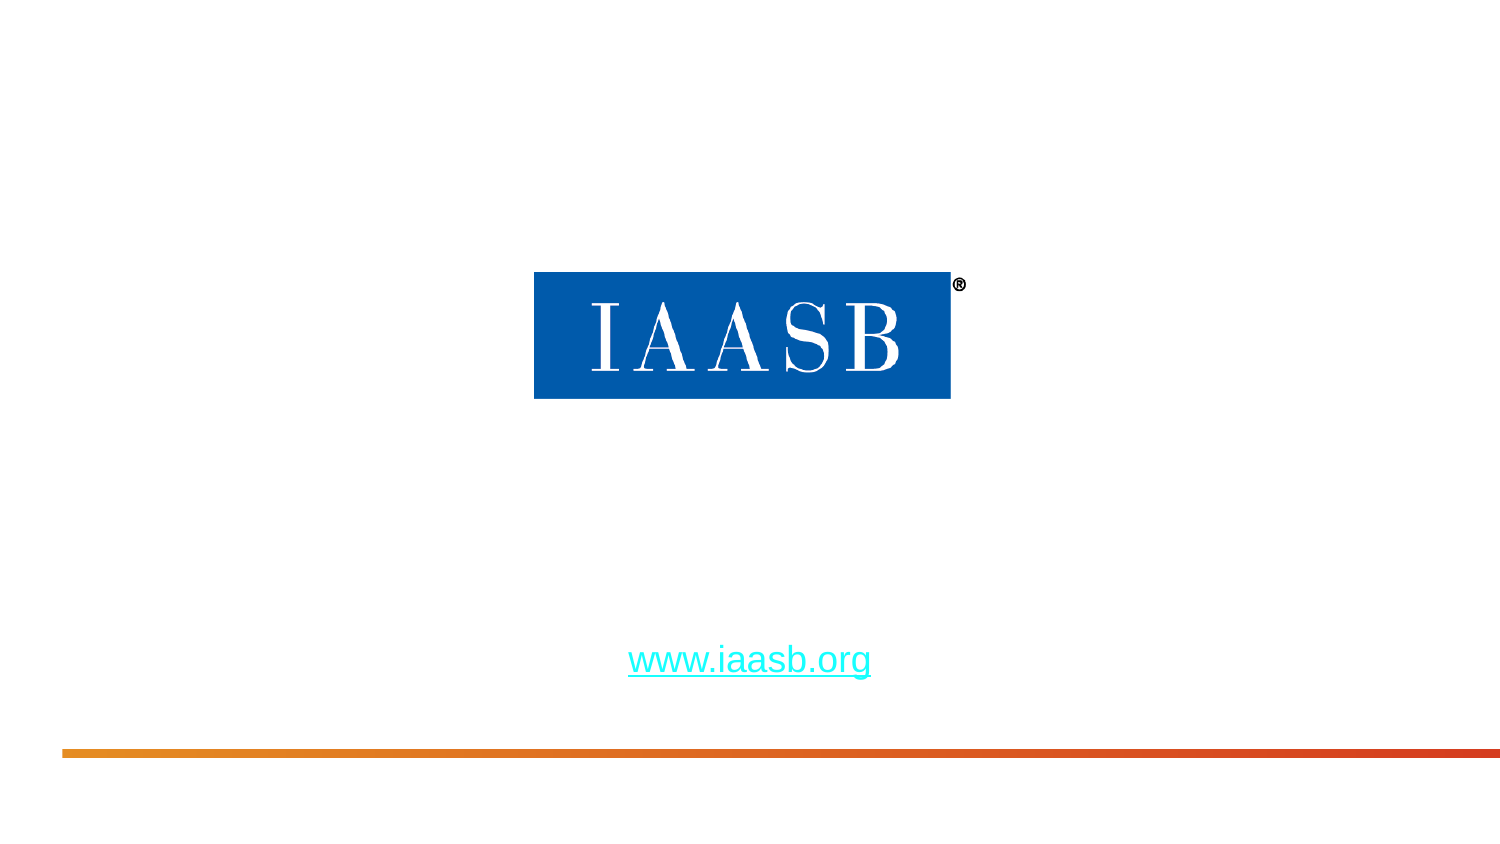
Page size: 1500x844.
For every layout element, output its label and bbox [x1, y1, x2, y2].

picture [534, 272, 966, 399]
